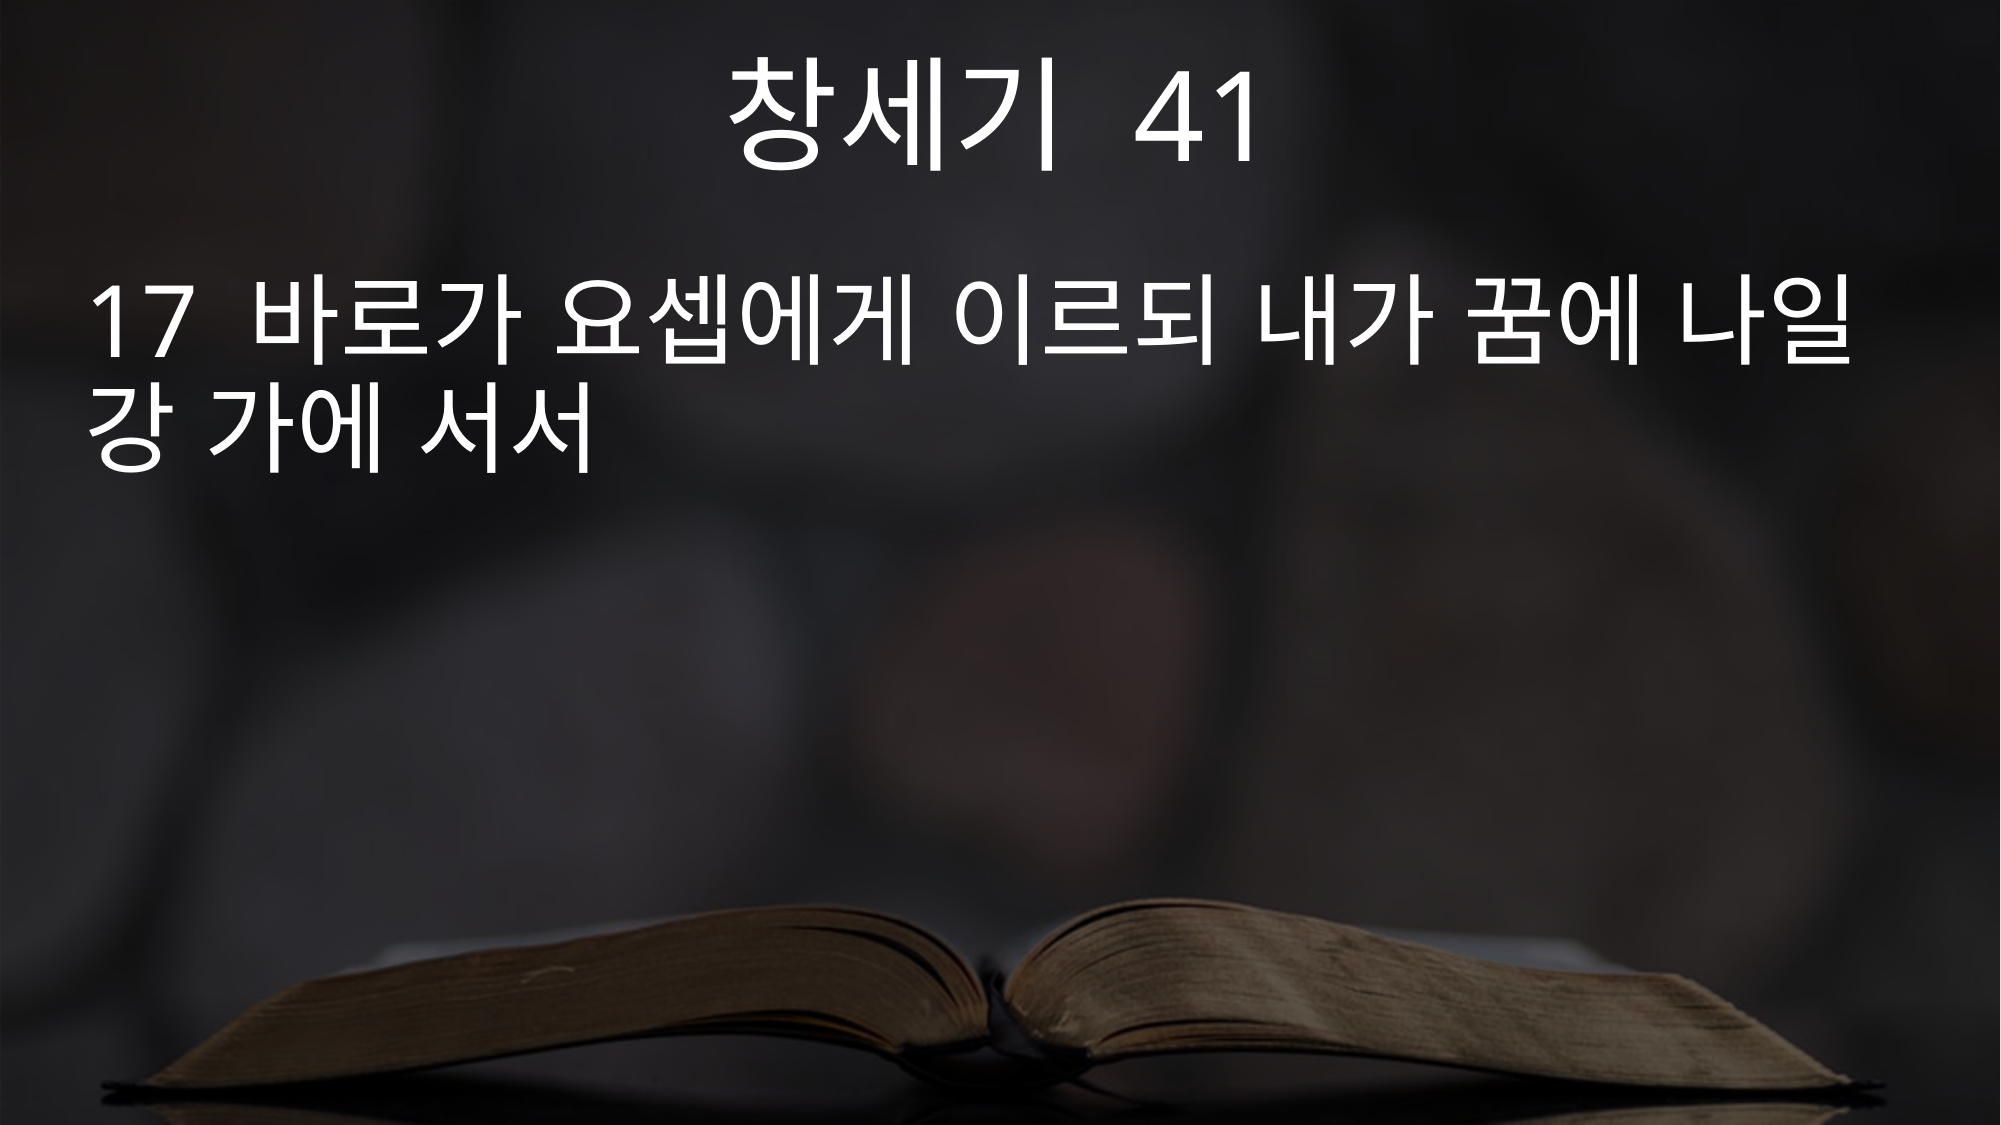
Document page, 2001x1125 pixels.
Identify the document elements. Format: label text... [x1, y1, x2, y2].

picture [0, 0, 2001, 1125]
list 17 바로가 요셉에게 이르되 내가 꿈에 나일 강 가에 서서 [69, 263, 1953, 423]
footer 창세기 41 [0, 32, 2000, 192]
